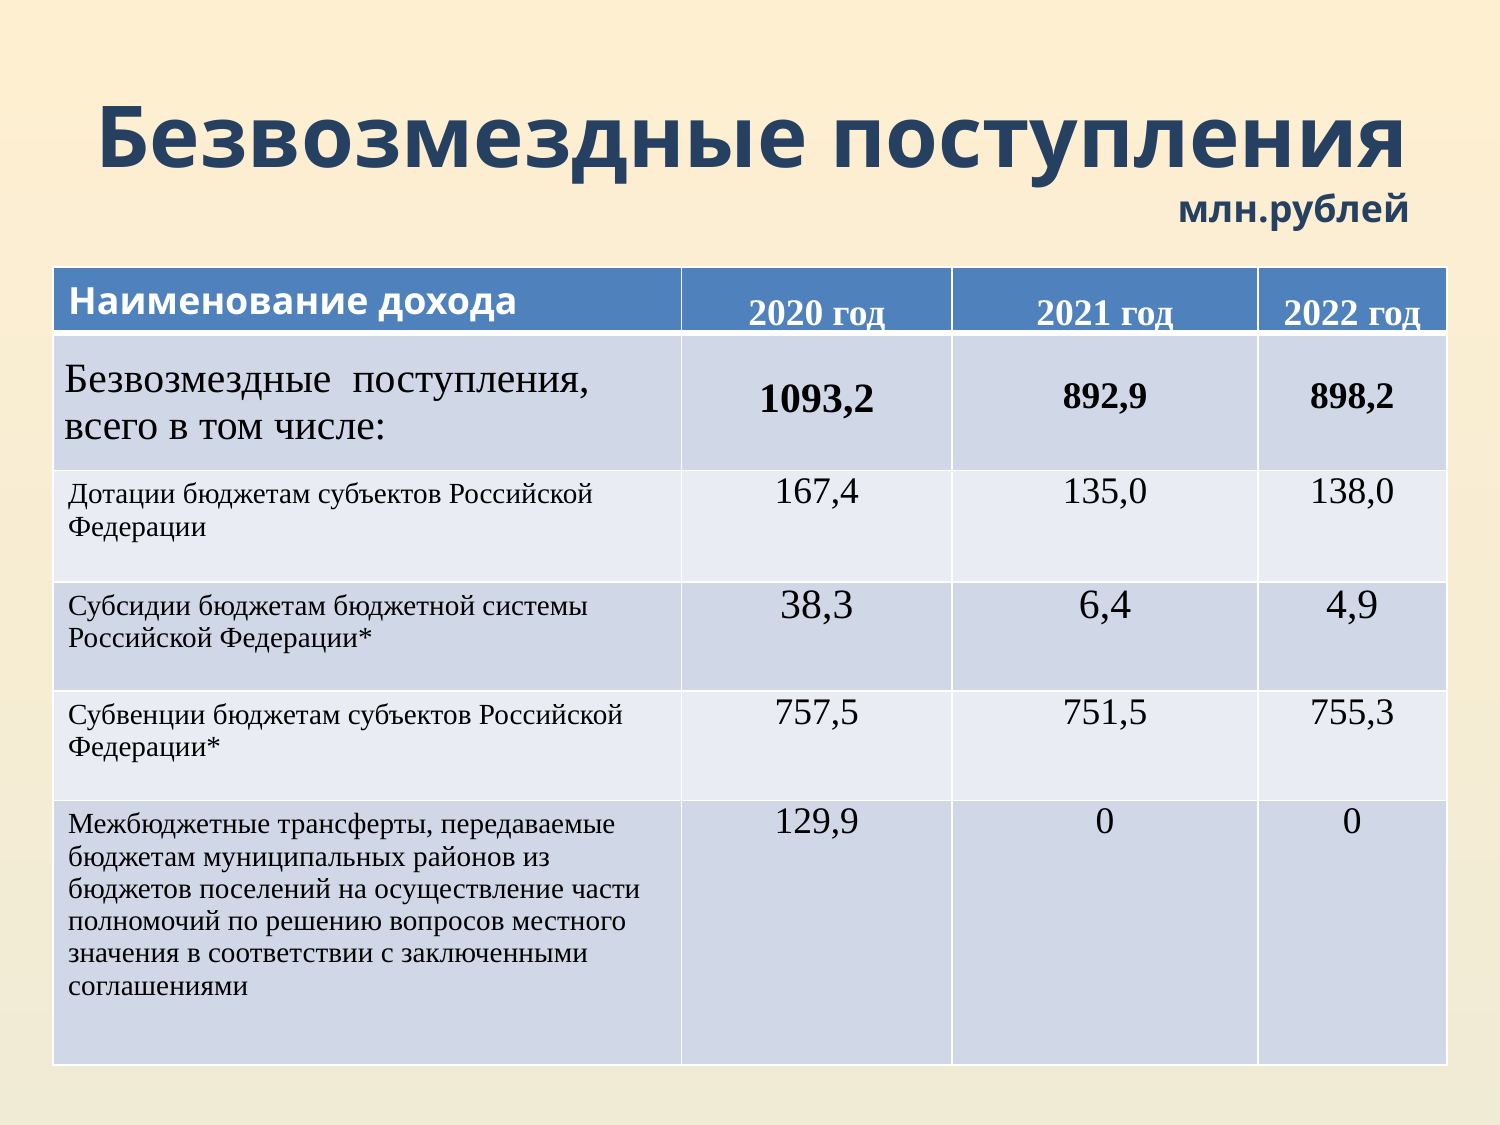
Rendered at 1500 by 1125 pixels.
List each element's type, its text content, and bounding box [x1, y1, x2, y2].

table_cell 898,2 [1259, 336, 1446, 470]
table_cell 129,9 [682, 801, 951, 1064]
table_cell Межбюджетные трансферты, передаваемые бюджетам муниципальных районов из бюджетов поселений на осуществление части полномочий по решению вопросов местного значения в соответствии с заключенными соглашениями [54, 801, 681, 1064]
table_cell 1093,2 [682, 336, 951, 470]
table_cell Субсидии бюджетам бюджетной системы Российской Федерации* [54, 583, 681, 690]
title Безвозмездные поступления млн.рублей [75, 45, 1425, 266]
table_cell 4,9 [1259, 583, 1446, 690]
table_header Наименование дохода [54, 268, 681, 330]
table_cell 755,3 [1259, 692, 1446, 800]
table_cell 757,5 [682, 692, 951, 800]
table_cell 6,4 [953, 583, 1257, 690]
table_header 2022 год [1259, 268, 1446, 330]
table_cell 0 [953, 801, 1257, 1064]
table_header 2020 год [682, 268, 951, 330]
table_cell 751,5 [953, 692, 1257, 800]
table_cell 167,4 [682, 471, 951, 581]
table_cell 0 [1259, 801, 1446, 1064]
table_cell 892,9 [953, 336, 1257, 470]
table_cell Безвозмездные поступления, всего в том числе: [54, 336, 681, 470]
table_cell 135,0 [953, 471, 1257, 581]
table_cell Субвенции бюджетам субъектов Российской Федерации* [54, 692, 681, 800]
table_header 2021 год [953, 268, 1257, 330]
table_cell 38,3 [682, 583, 951, 690]
table_cell Дотации бюджетам субъектов Российской Федерации [54, 471, 681, 581]
table_cell 138,0 [1259, 471, 1446, 581]
